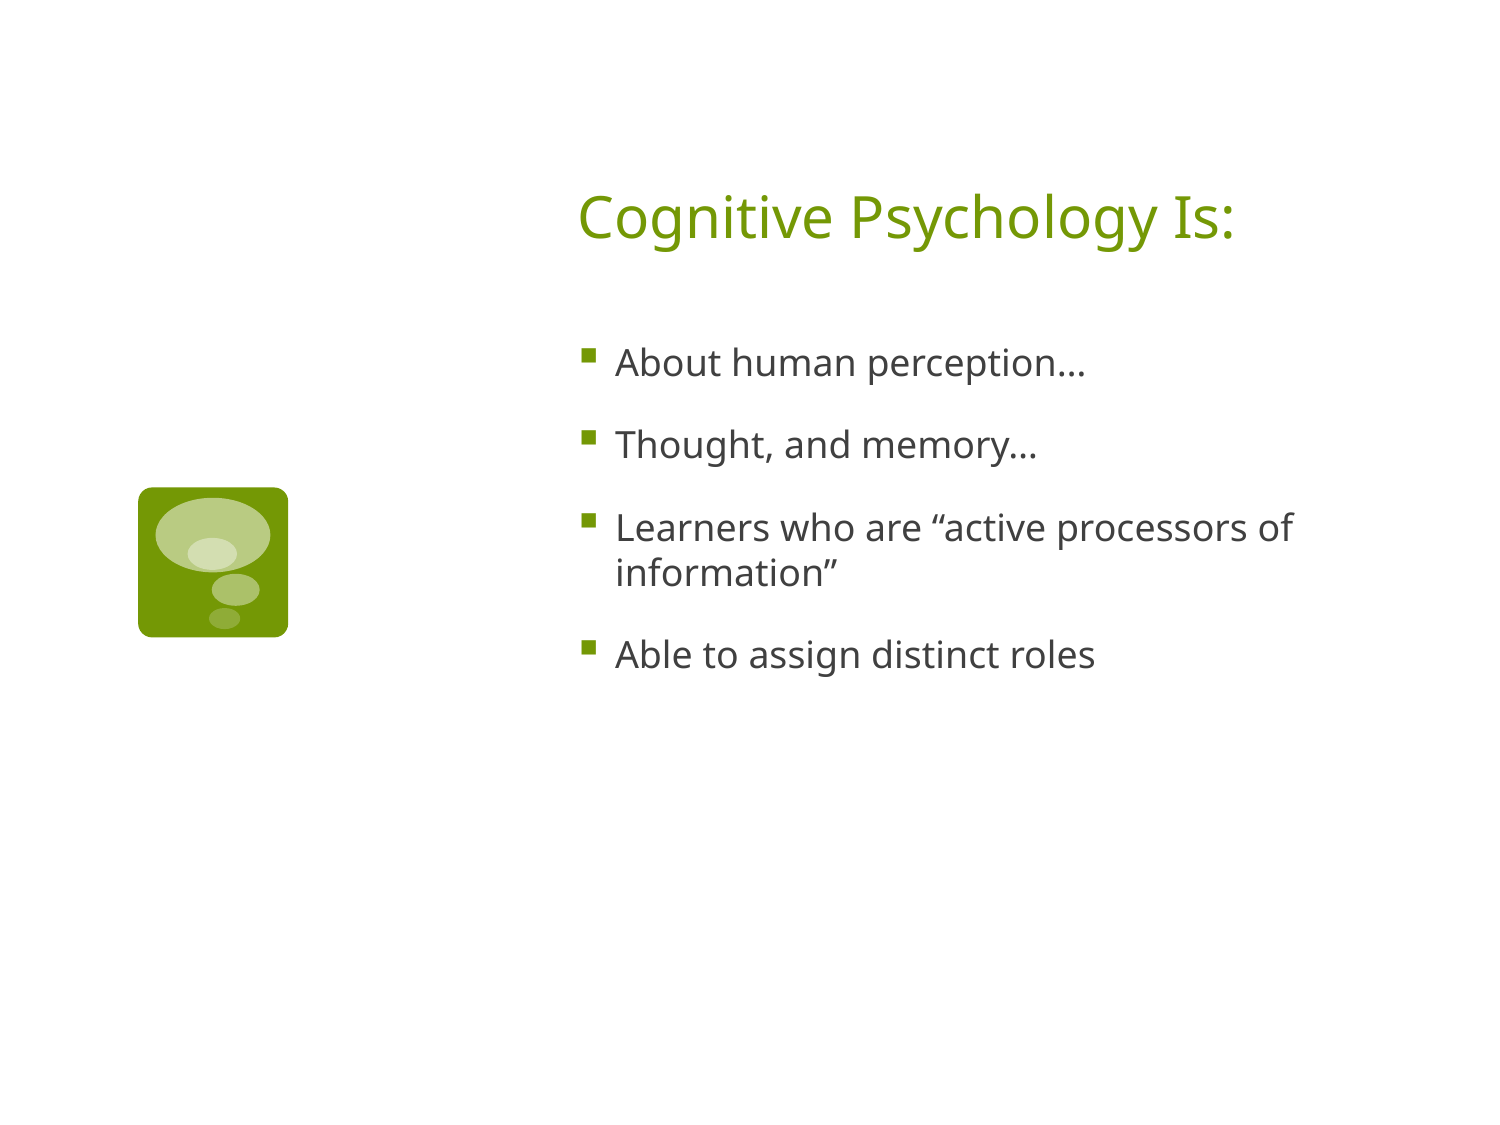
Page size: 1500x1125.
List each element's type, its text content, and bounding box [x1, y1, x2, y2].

list About human perception… Thought, and memory… Learners who are “active processors of information” Able to assign distinct roles [562, 331, 1374, 1005]
title Cognitive Psychology Is: [562, 112, 1375, 258]
